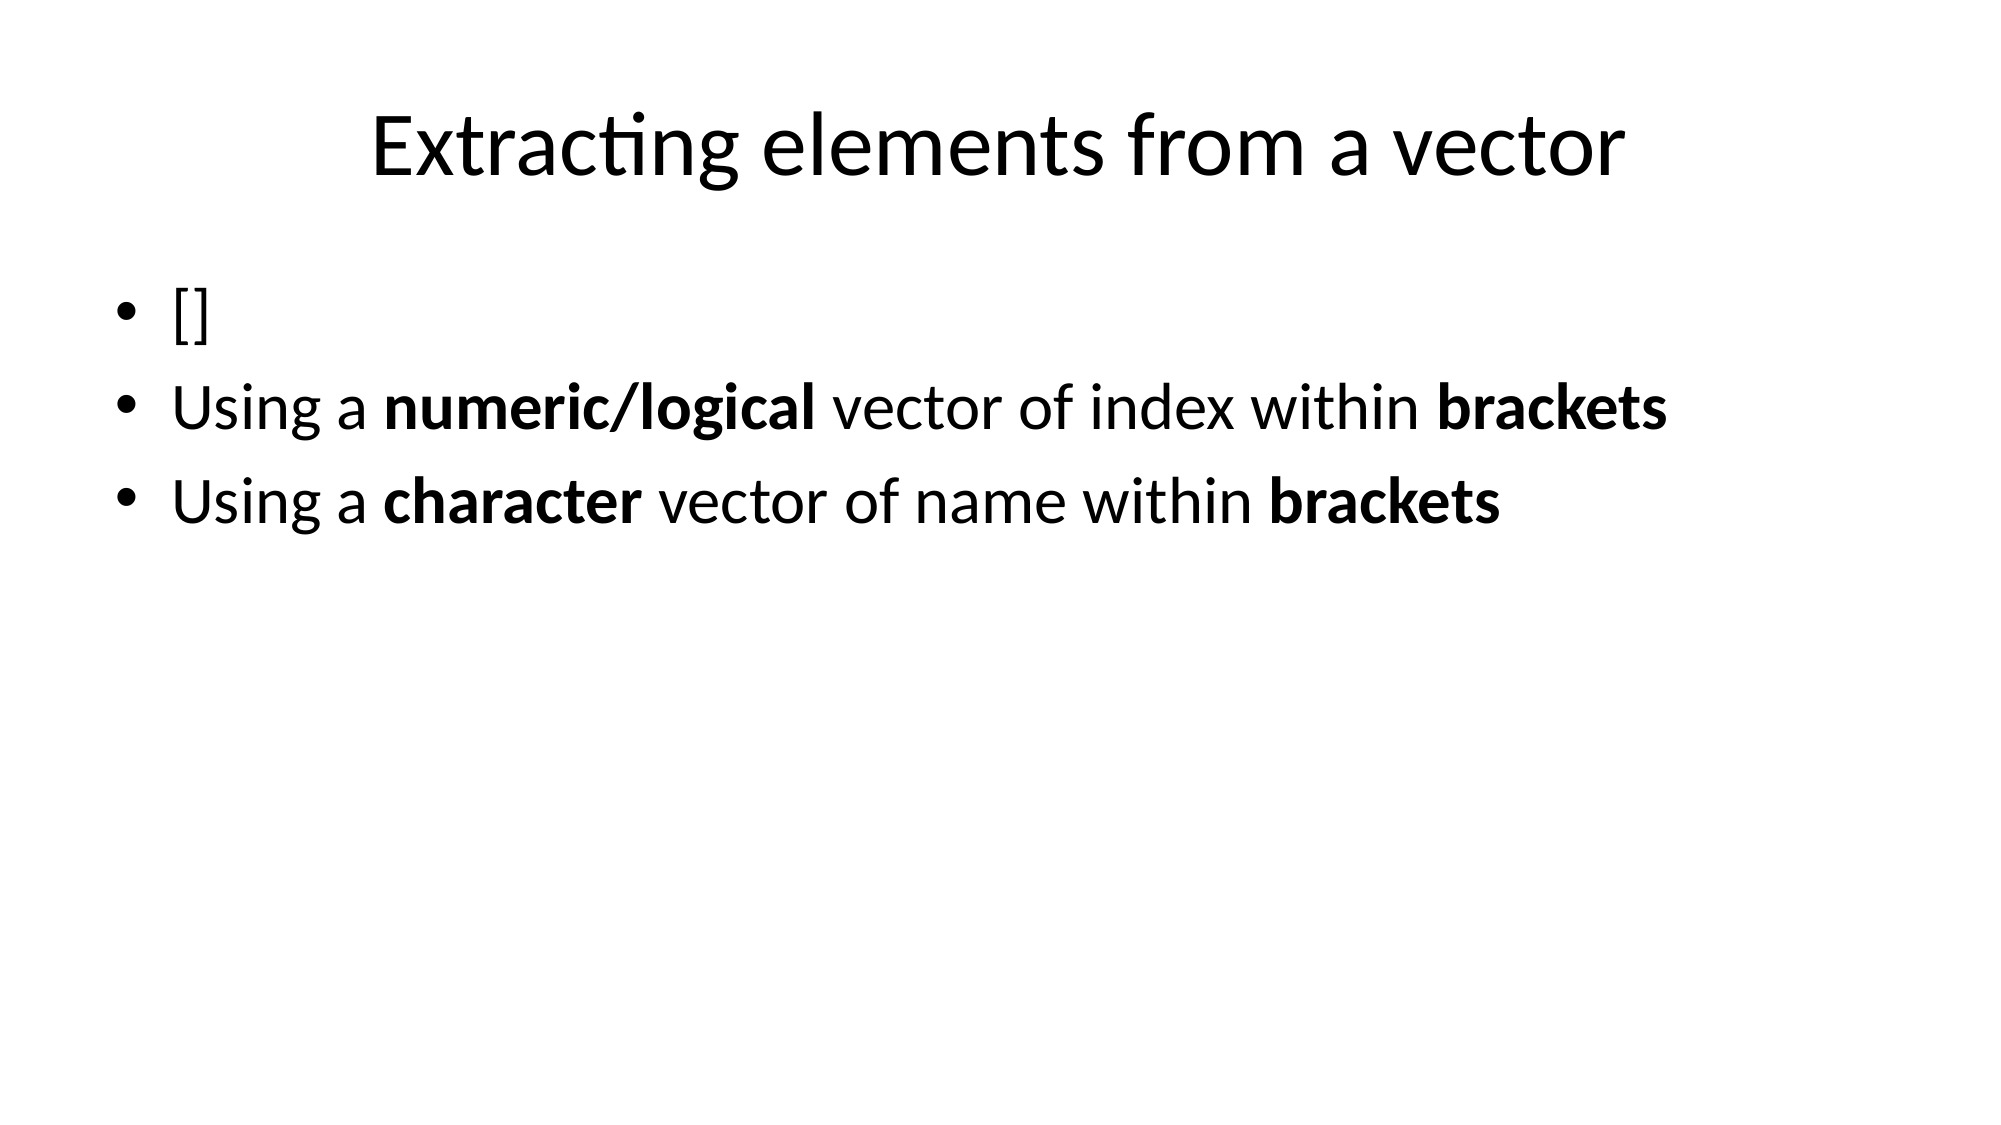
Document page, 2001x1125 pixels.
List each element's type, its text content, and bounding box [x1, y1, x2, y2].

title Extracting elements from a vector [99, 45, 1900, 233]
list [] Using a numeric/logical vector of index within brackets Using a character vector of name within brackets [99, 262, 1900, 1005]
